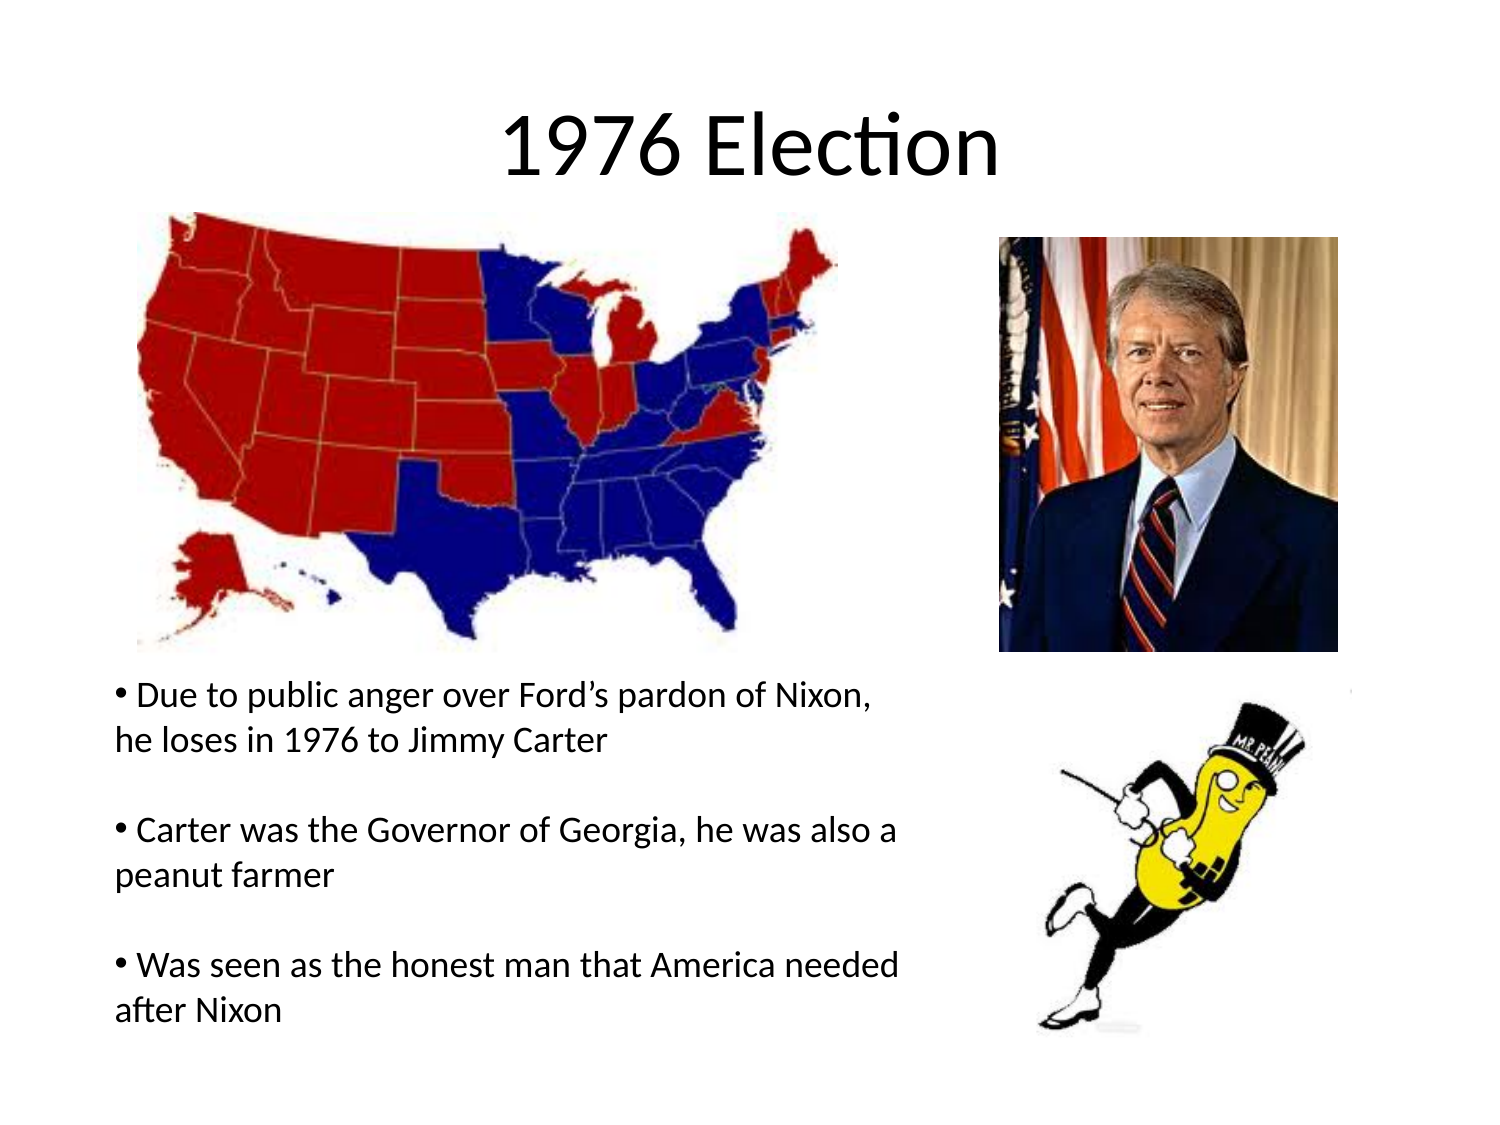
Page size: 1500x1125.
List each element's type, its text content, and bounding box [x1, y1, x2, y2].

title 1976 Election [75, 45, 1425, 233]
text_box Due to public anger over Ford’s pardon of Nixon, he loses in 1976 to Jimmy Carter Carter was the Governor of Georgia, he was also a peanut farmer Was seen as the honest man that America needed after Nixon [99, 662, 925, 1083]
picture [999, 237, 1338, 652]
picture [999, 687, 1352, 1040]
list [137, 212, 838, 663]
